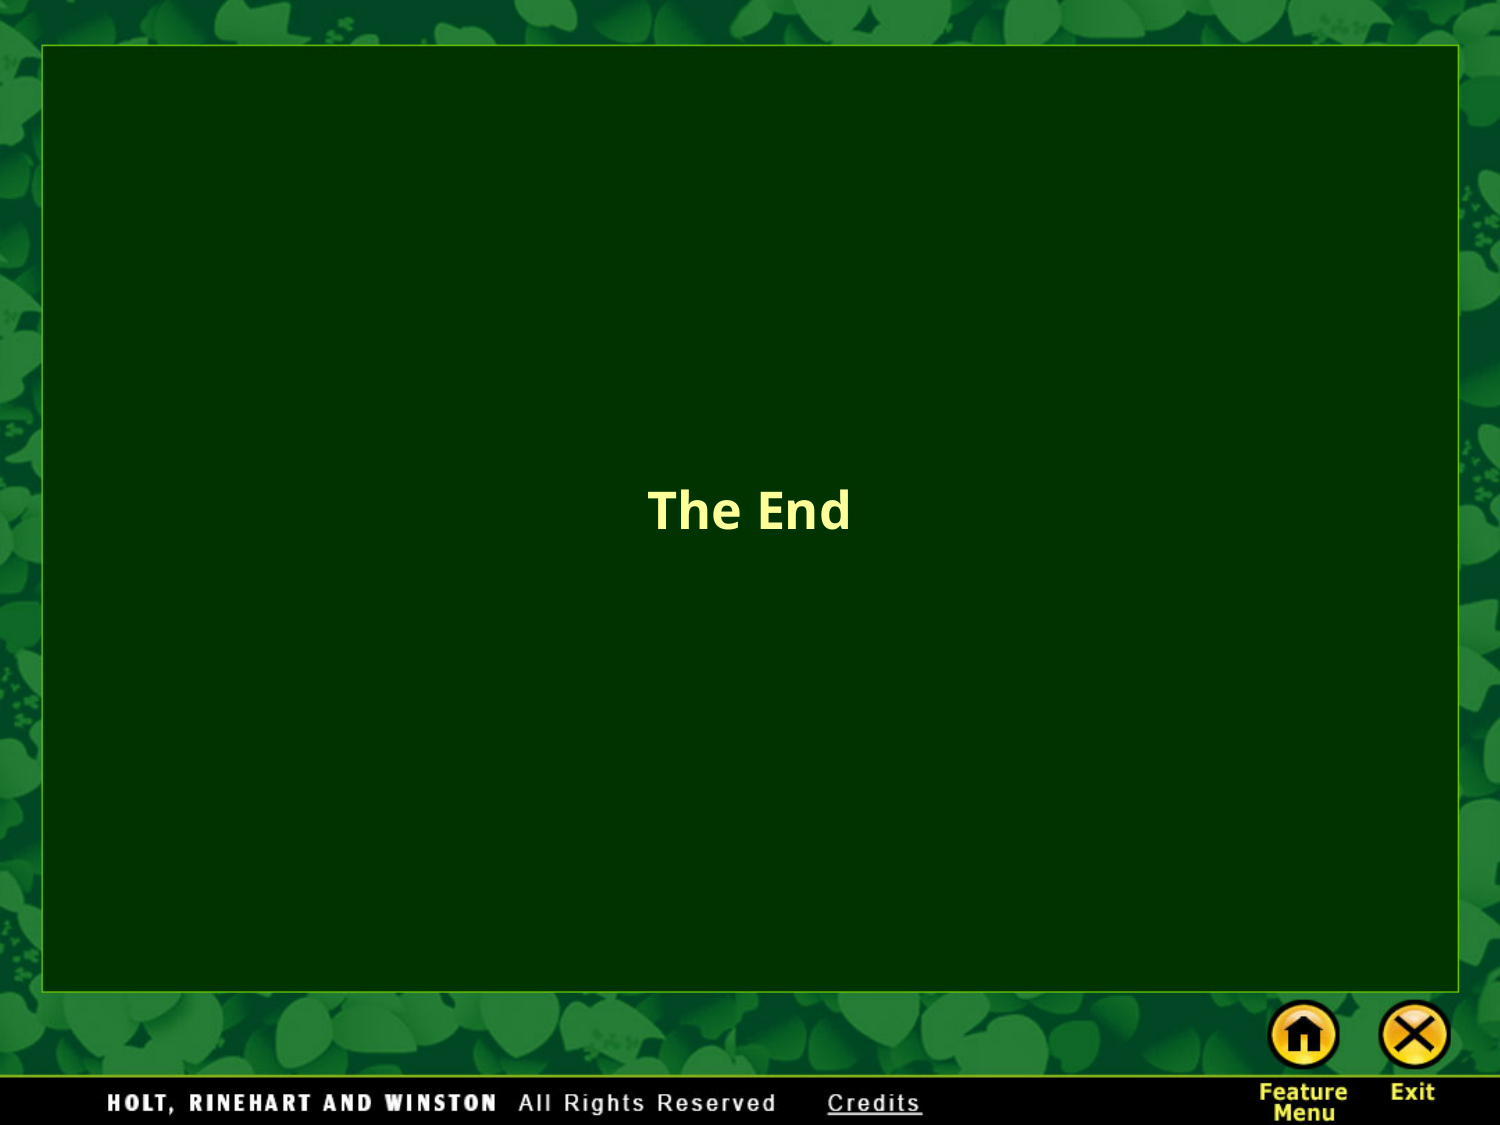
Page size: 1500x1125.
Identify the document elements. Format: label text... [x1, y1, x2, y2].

picture [0, 0, 1500, 1125]
title The End [87, 442, 1413, 574]
text_box [938, 964, 1249, 1125]
